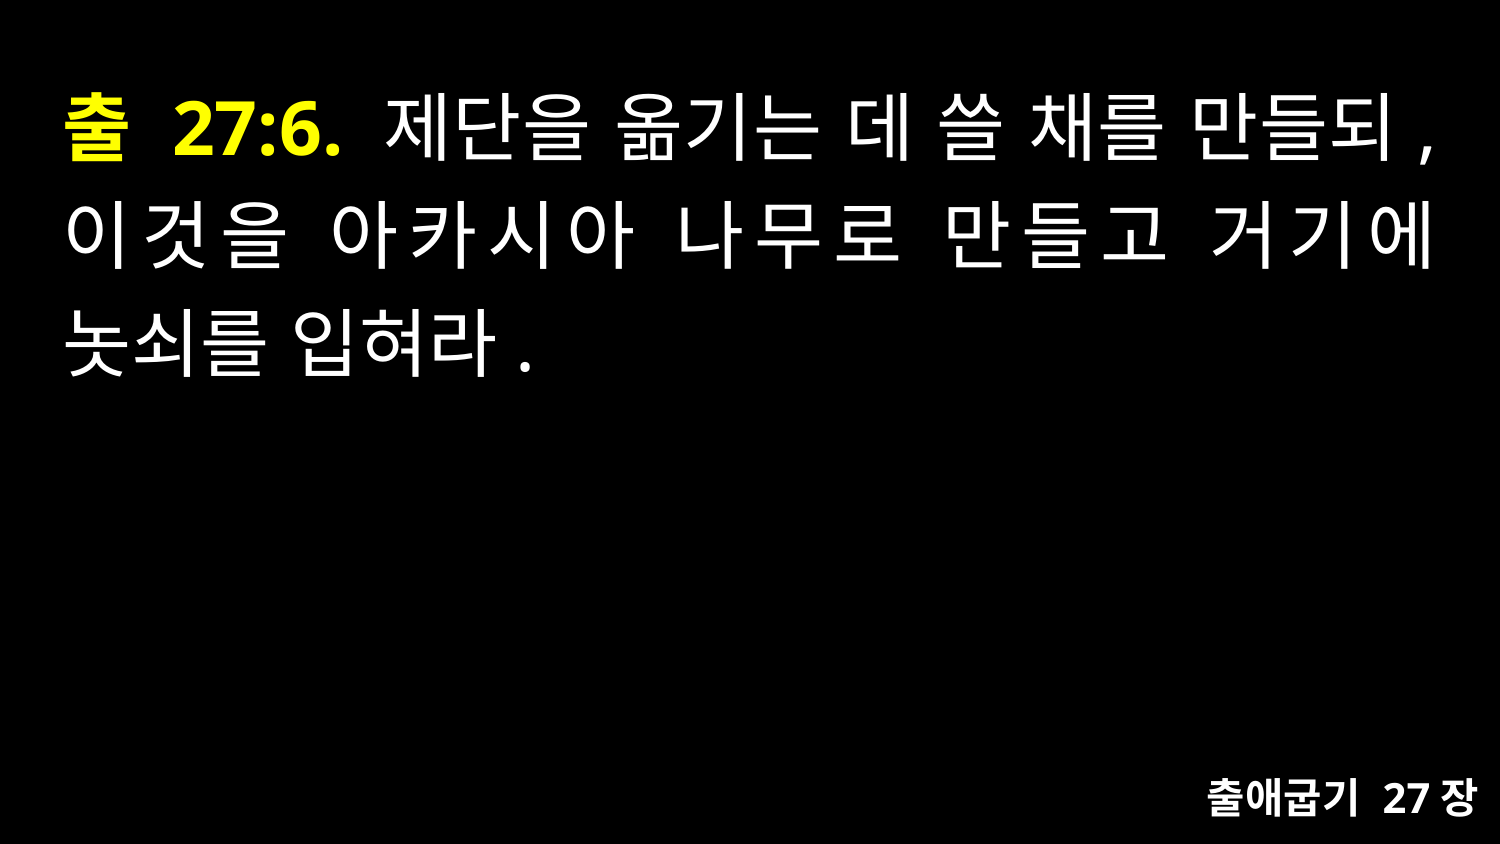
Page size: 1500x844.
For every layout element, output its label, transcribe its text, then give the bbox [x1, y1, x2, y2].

subtitle 출애굽기 27장 [916, 770, 1500, 844]
title 출 27:6. 제단을 옮기는 데 쓸 채를 만들되, 이것을 아카시아 나무로 만들고 거기에 놋쇠를 입혀라. [0, 0, 1500, 844]
